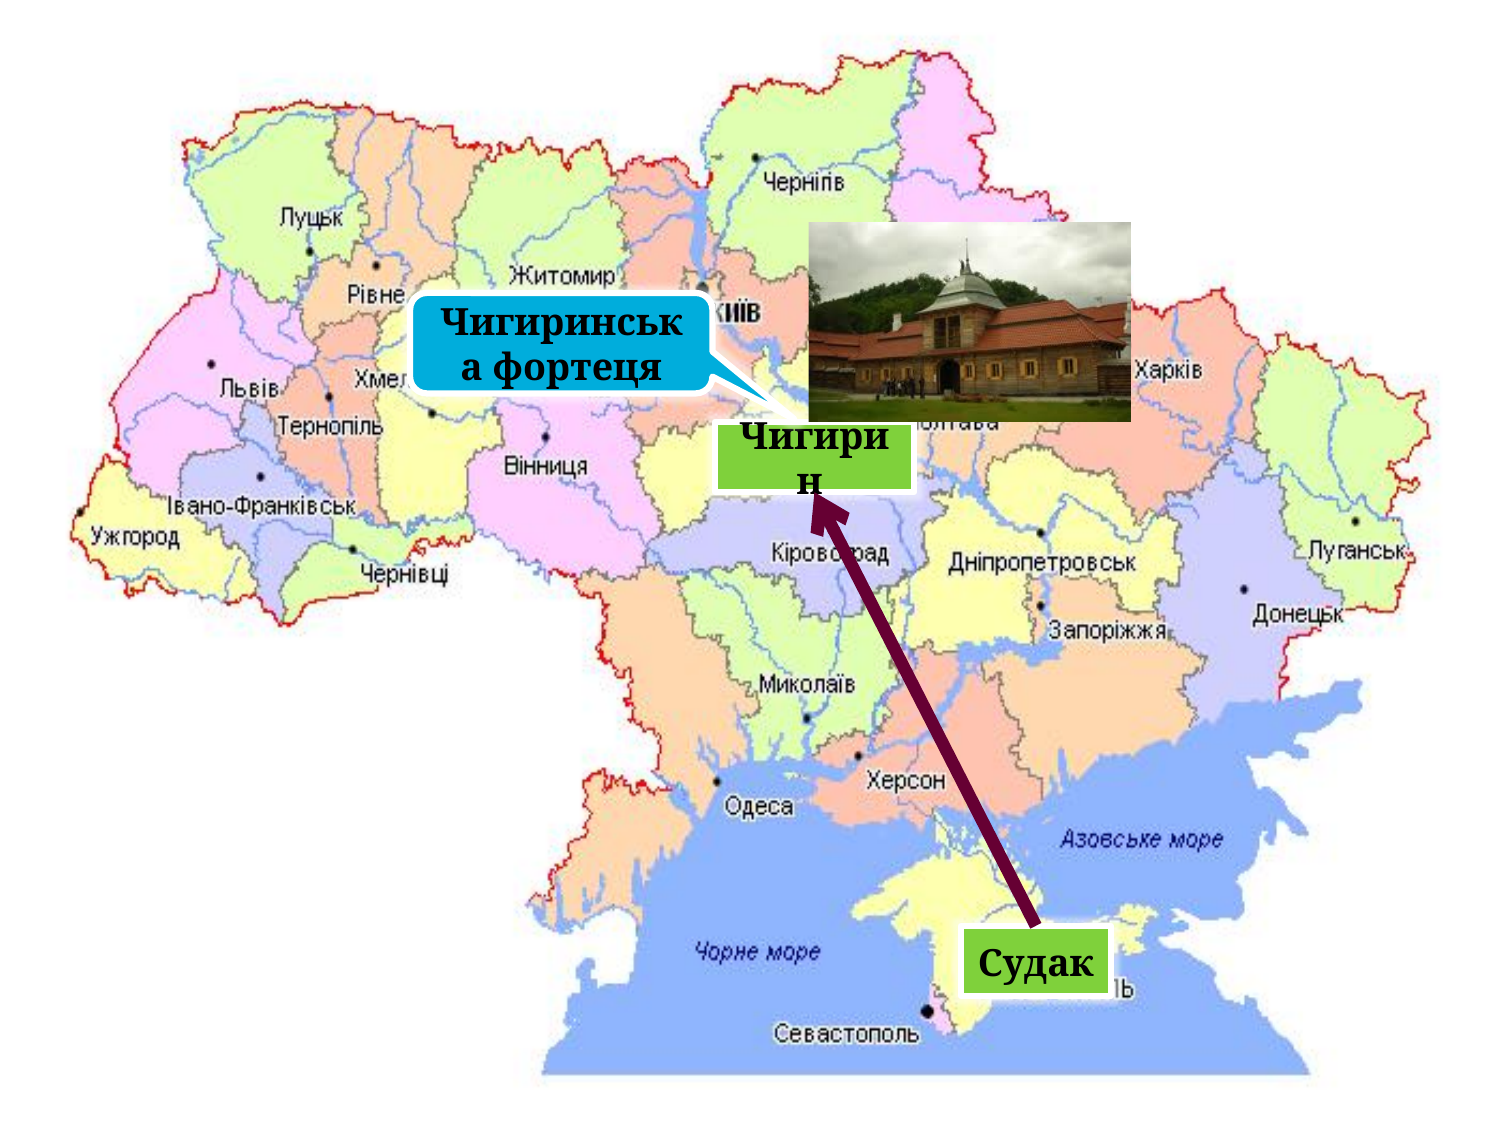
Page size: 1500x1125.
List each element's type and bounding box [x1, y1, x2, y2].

text_box [707, 597, 1143, 821]
picture [0, 0, 1500, 1125]
